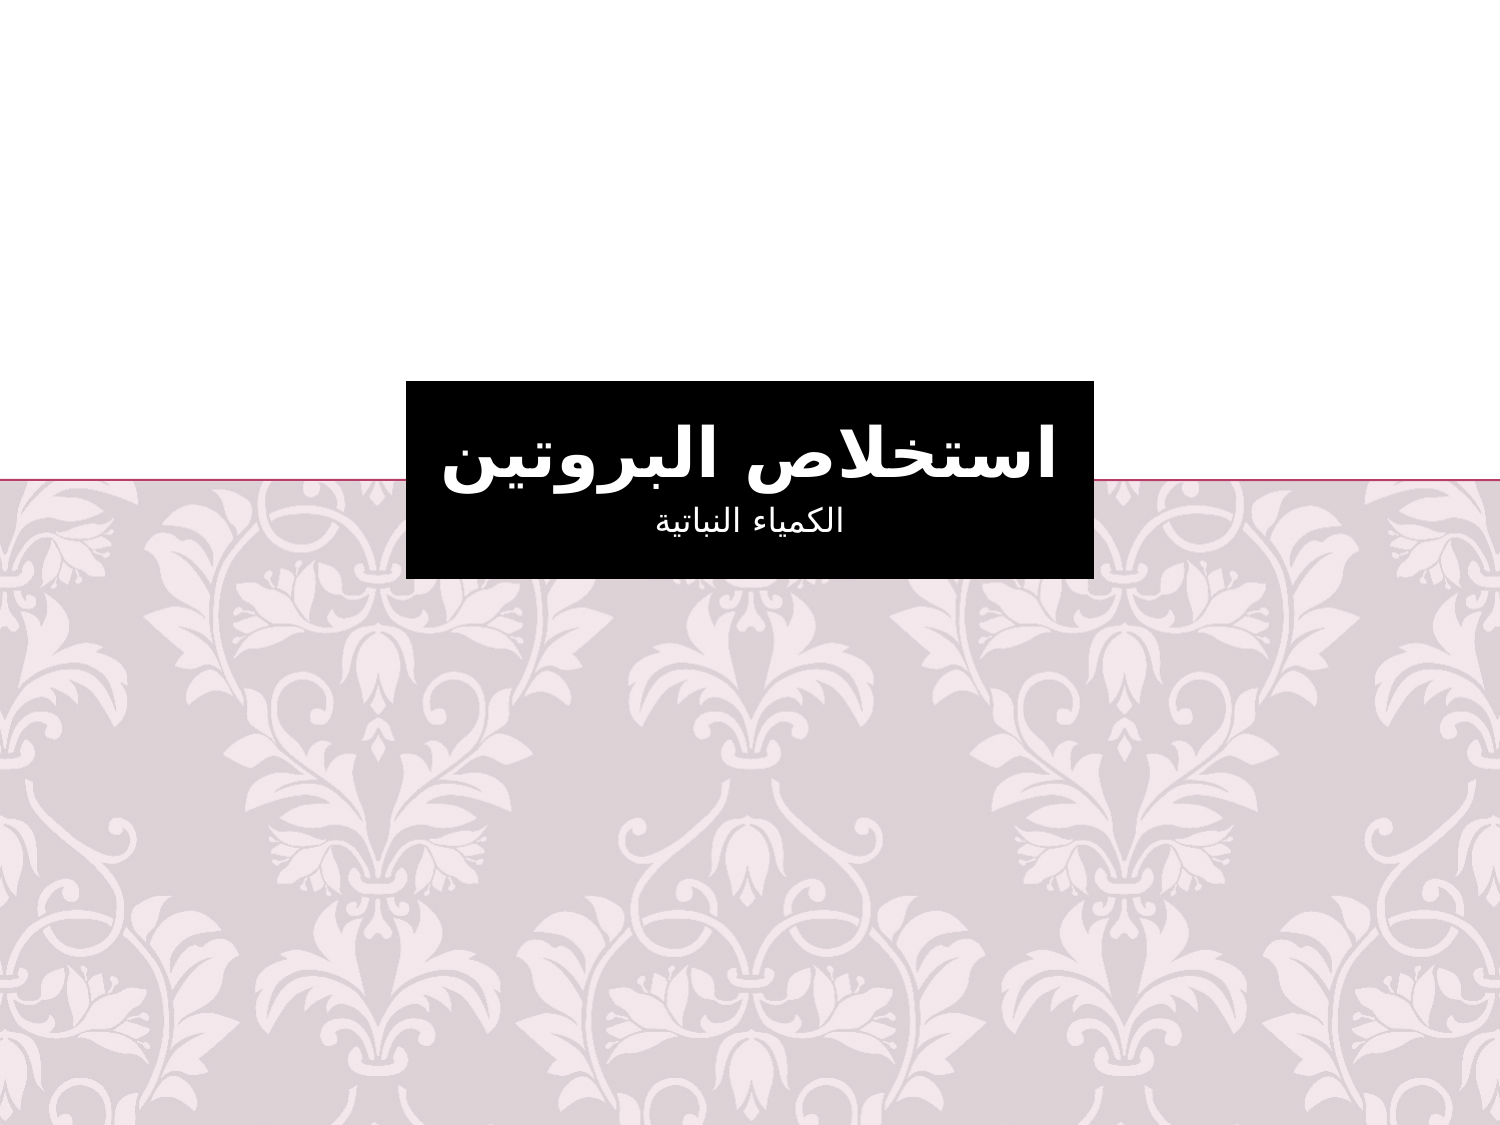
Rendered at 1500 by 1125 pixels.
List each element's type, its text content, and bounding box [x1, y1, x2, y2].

title استخلاص البروتين [415, 387, 1085, 498]
subtitle الكمياء النباتية [420, 499, 1080, 570]
